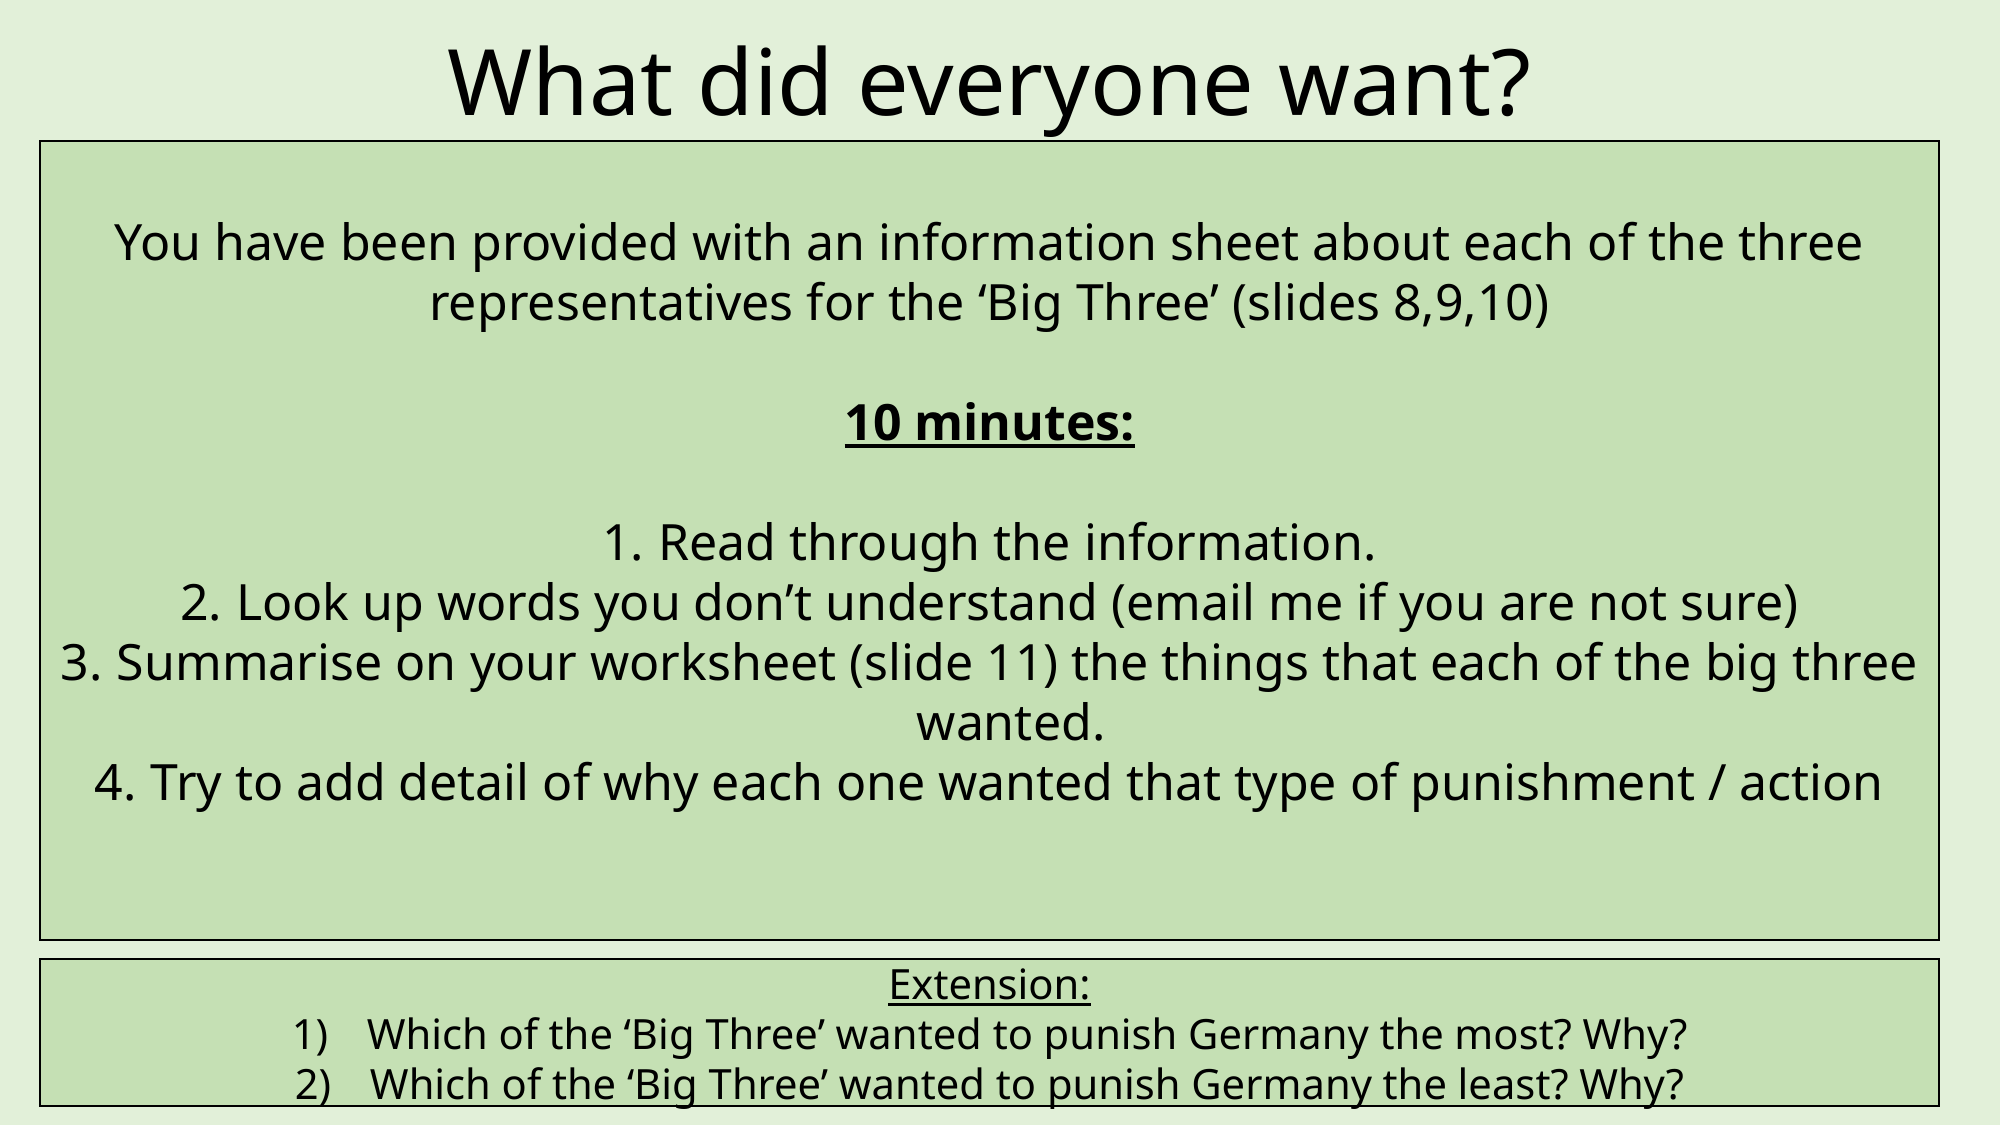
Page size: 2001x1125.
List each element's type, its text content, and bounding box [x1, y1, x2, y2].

text_box You have been provided with an information sheet about each of the three representatives for the ‘Big Three’ (slides 8,9,10) 10 minutes: Read through the information. Look up words you don’t understand (email me if you are not sure) Summarise on your worksheet (slide 11) the things that each of the big three wanted. Try to add detail of why each one wanted that type of punishment / action [39, 140, 1940, 941]
title What did everyone want? [127, 6, 1853, 140]
text_box Extension: Which of the ‘Big Three’ wanted to punish Germany the most? Why? Which of the ‘Big Three’ wanted to punish Germany the least? Why? [39, 958, 1940, 1107]
